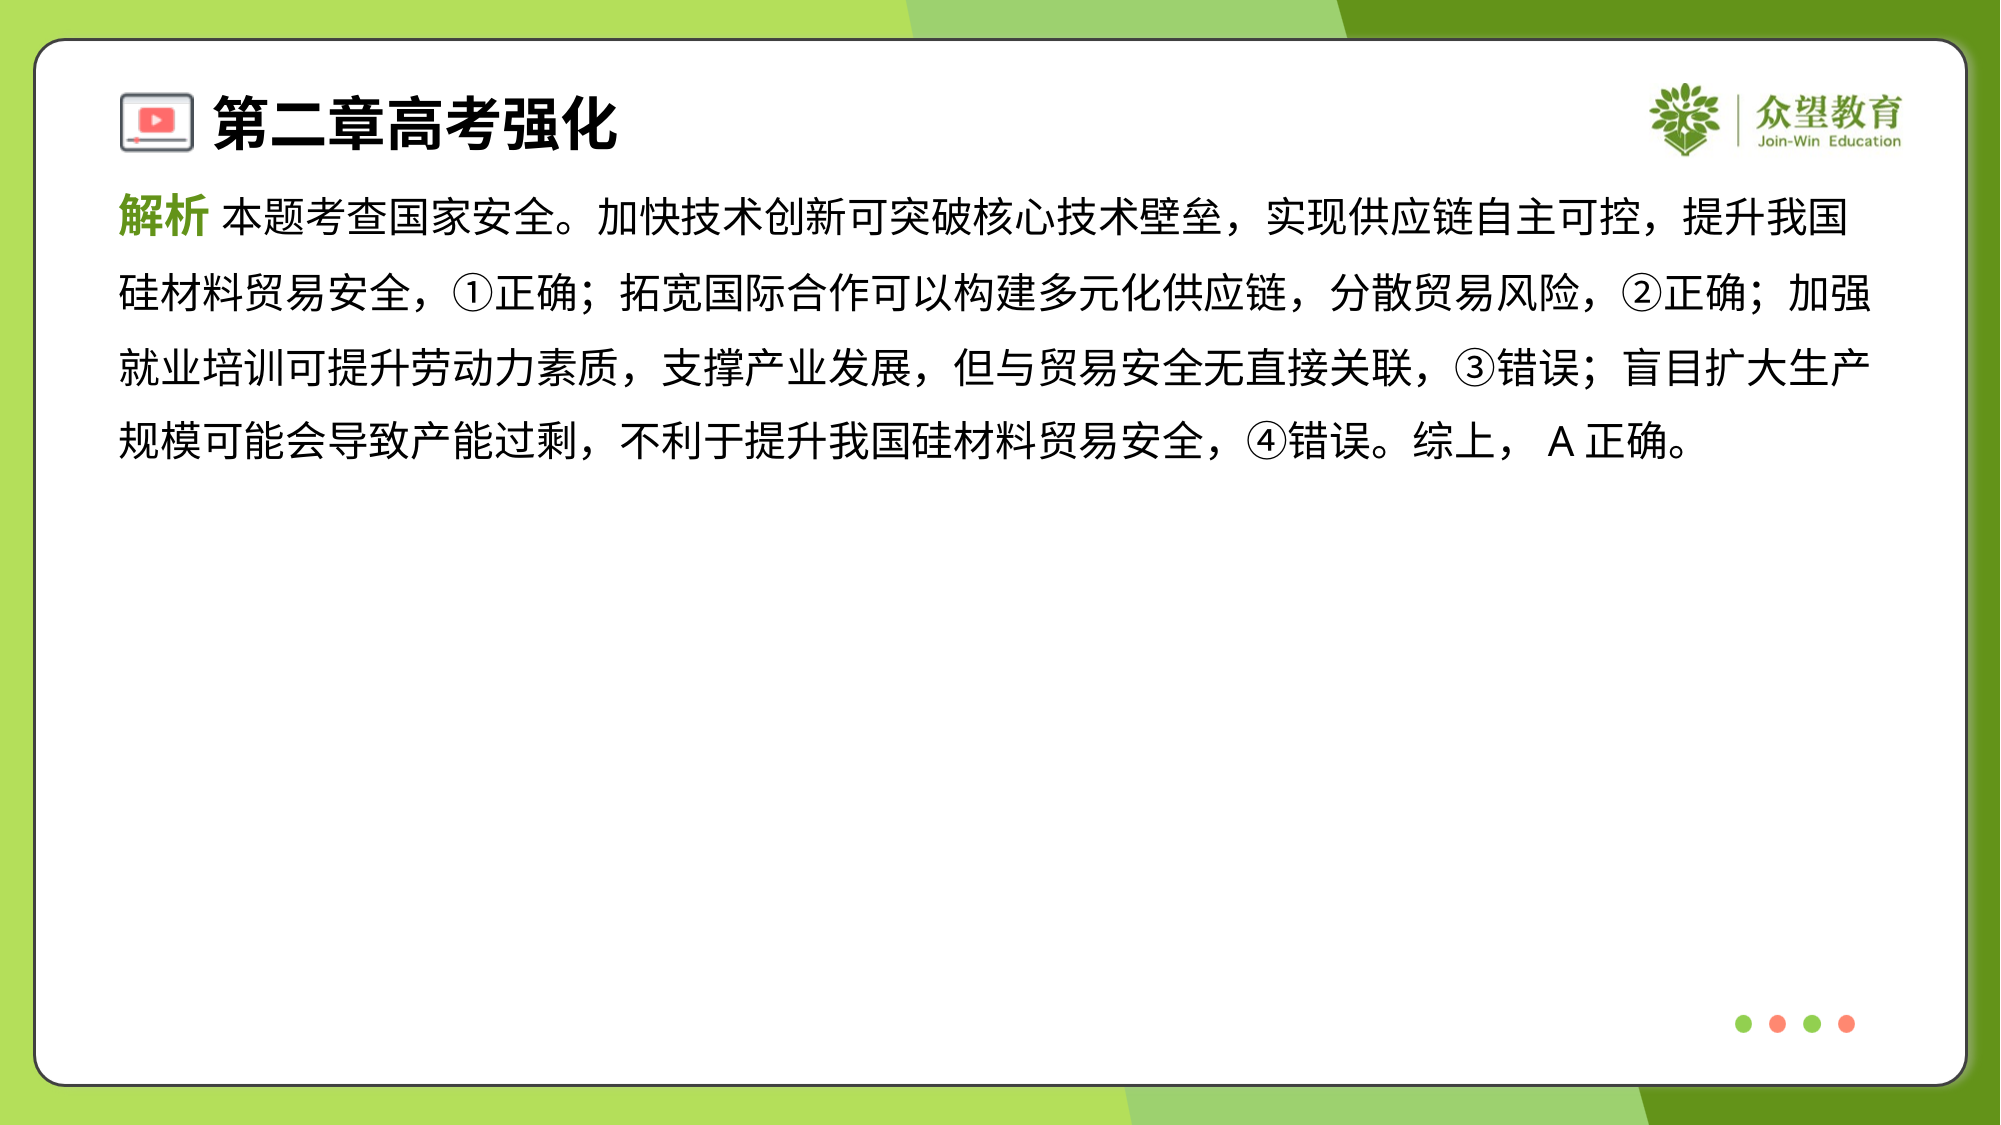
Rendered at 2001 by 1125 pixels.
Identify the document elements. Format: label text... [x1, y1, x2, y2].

picture [0, 0, 2000, 1125]
text_box 解析 本题考查国家安全。加快技术创新可突破核心技术壁垒，实现供应链自主可控，提升我国 硅材料贸易安全，①正确；拓宽国际合作可以构建多元化供应链，分散贸易风险，②正确；加强 就业培训可提升劳动力素质，支撑产业发展，但与贸易安全无直接关联，③错误；盲目扩大生产 规模可能会导致产能过剩，不利于提升我国硅材料贸易安全，④错误。综上，A正确。 [118, 164, 1883, 458]
